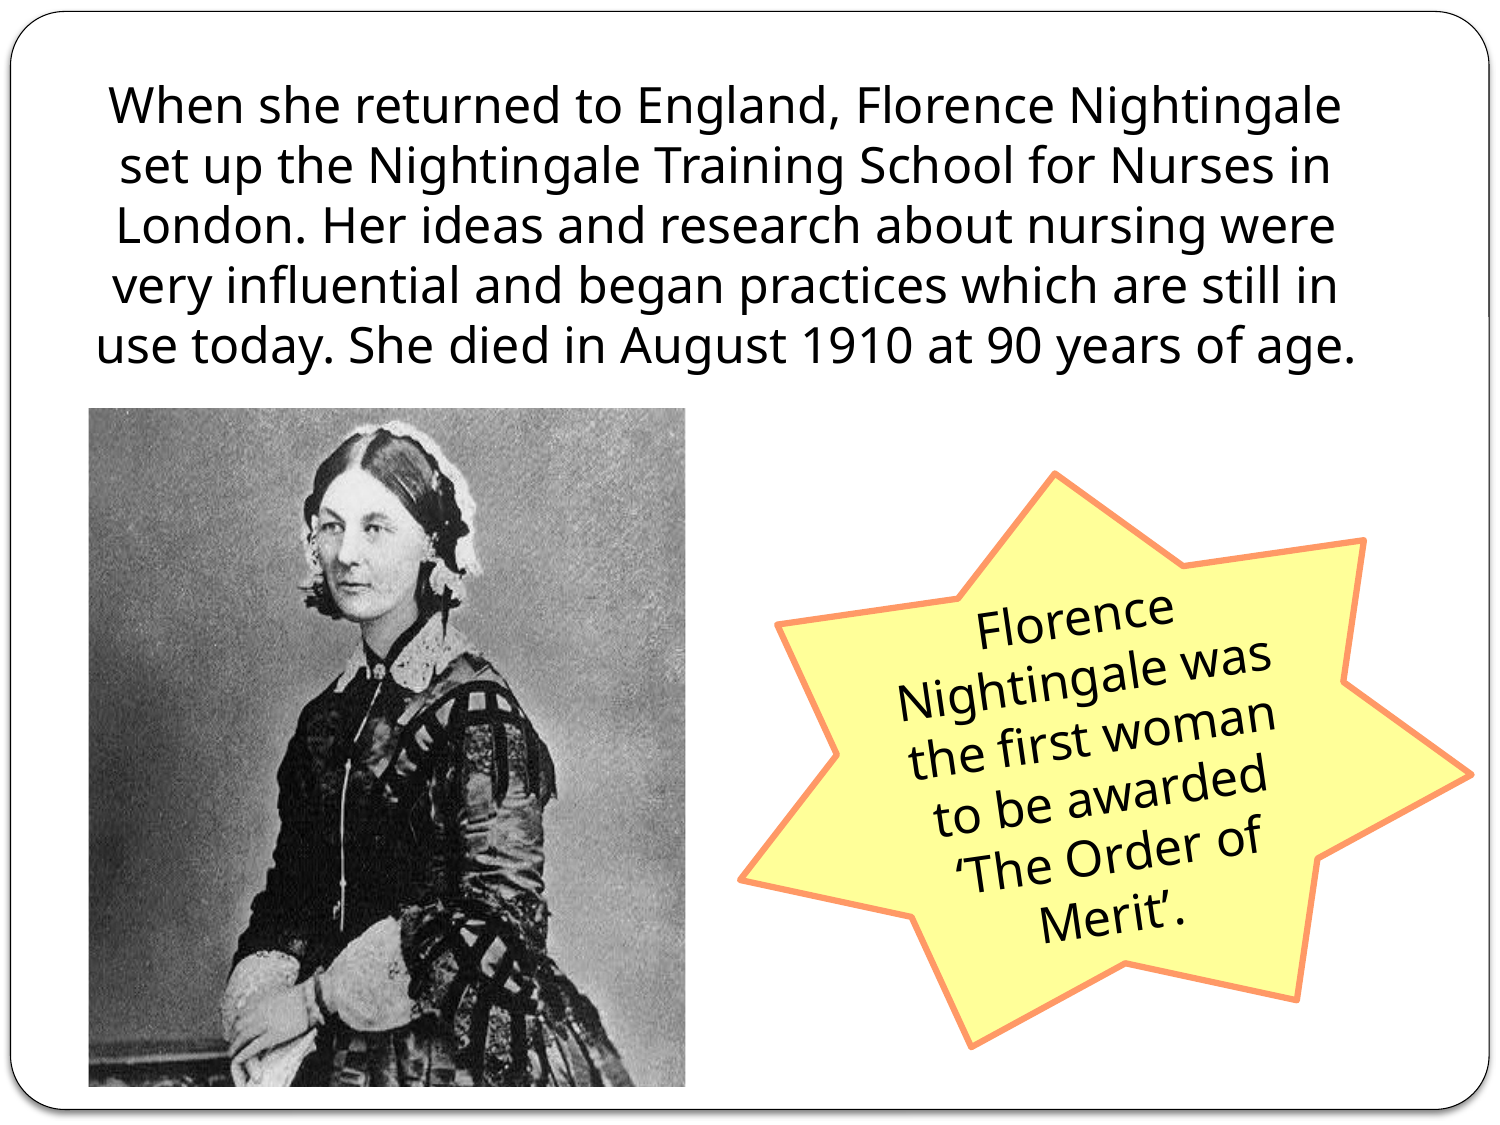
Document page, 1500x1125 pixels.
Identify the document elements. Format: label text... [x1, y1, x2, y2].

text_box [25, 0, 76, 27]
picture [88, 408, 686, 1087]
text_box Florence Nightingale was the first woman to be awarded ‘The Order of Merit’. [739, 472, 1473, 1049]
text_box When she returned to England, Florence Nightingale set up the Nightingale Training School for Nurses in London. Her ideas and research about nursing were very influential and began practices which are still in use today. She died in August 1910 at 90 years of age. [76, 66, 1376, 382]
